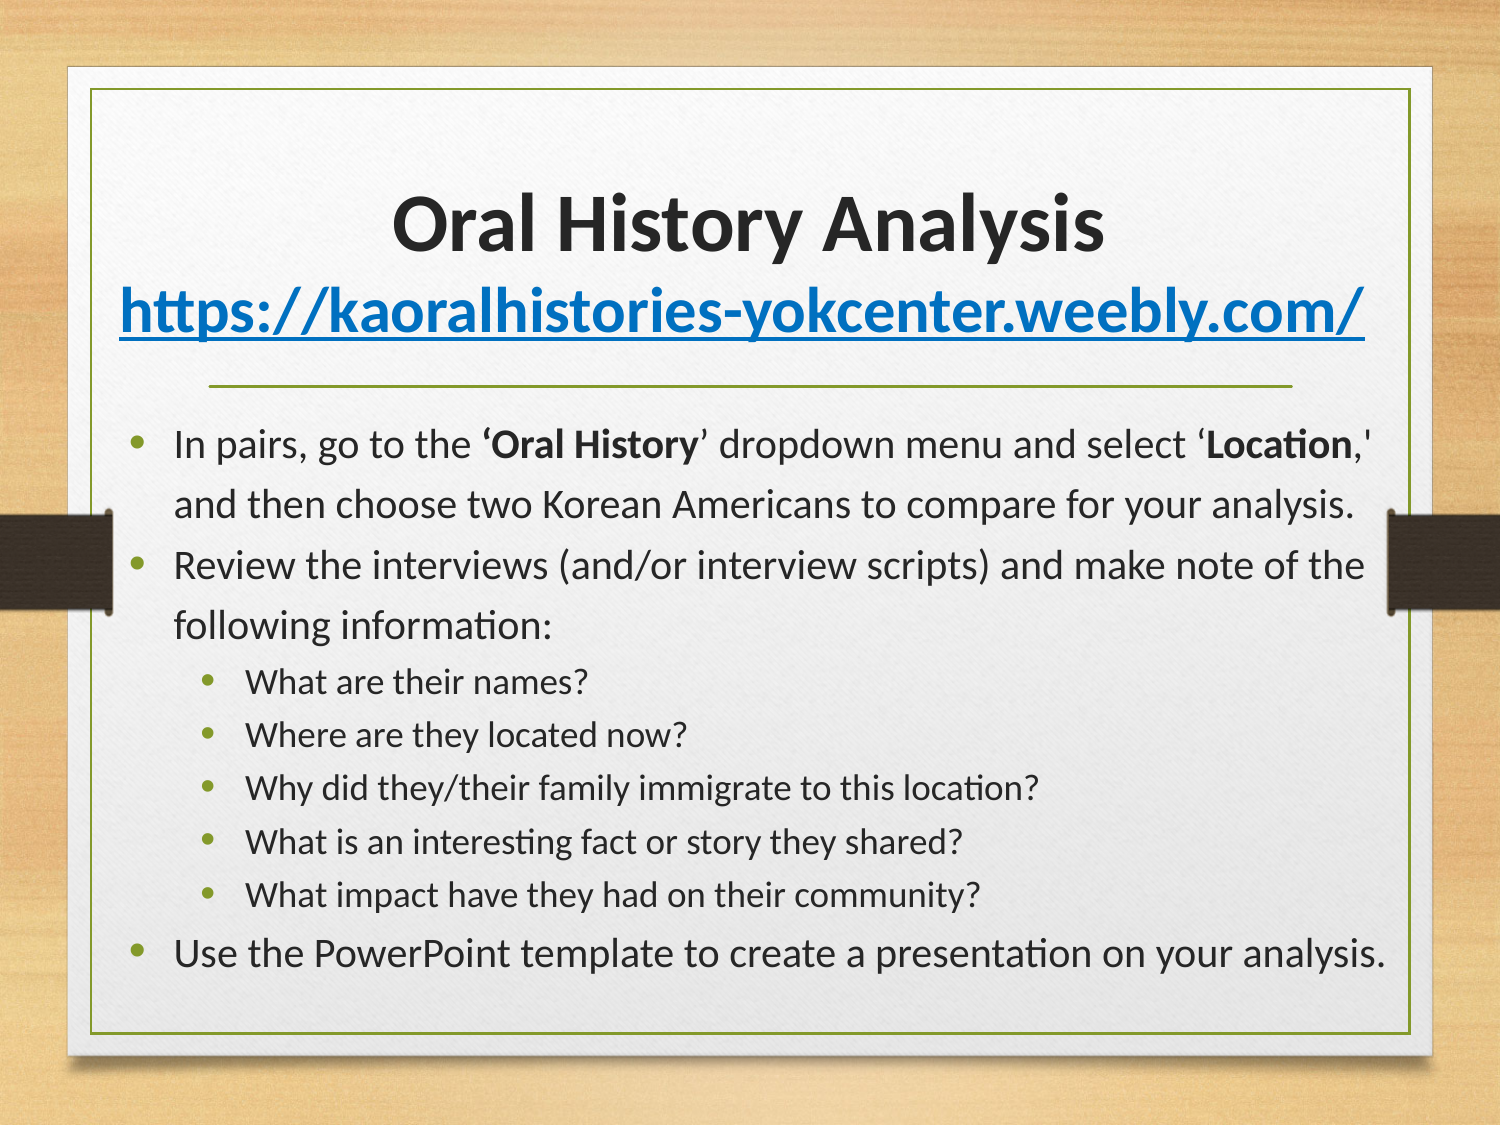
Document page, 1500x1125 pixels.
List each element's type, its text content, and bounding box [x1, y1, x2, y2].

picture [0, 0, 1500, 1125]
list In pairs, go to the ‘Oral History’ dropdown menu and select ‘Location,' and then choose two Korean Americans to compare for your analysis. Review the interviews (and/or interview scripts) and make note of the following information: What are their names? Where are they located now? Why did they/their family immigrate to this location? What is an interesting fact or story they shared? What impact have they had on their community? Use the PowerPoint template to create a presentation on your analysis. [113, 398, 1406, 1021]
title Oral History Analysis https://kaoralhistories-yokcenter.weebly.com/ [93, 150, 1406, 365]
